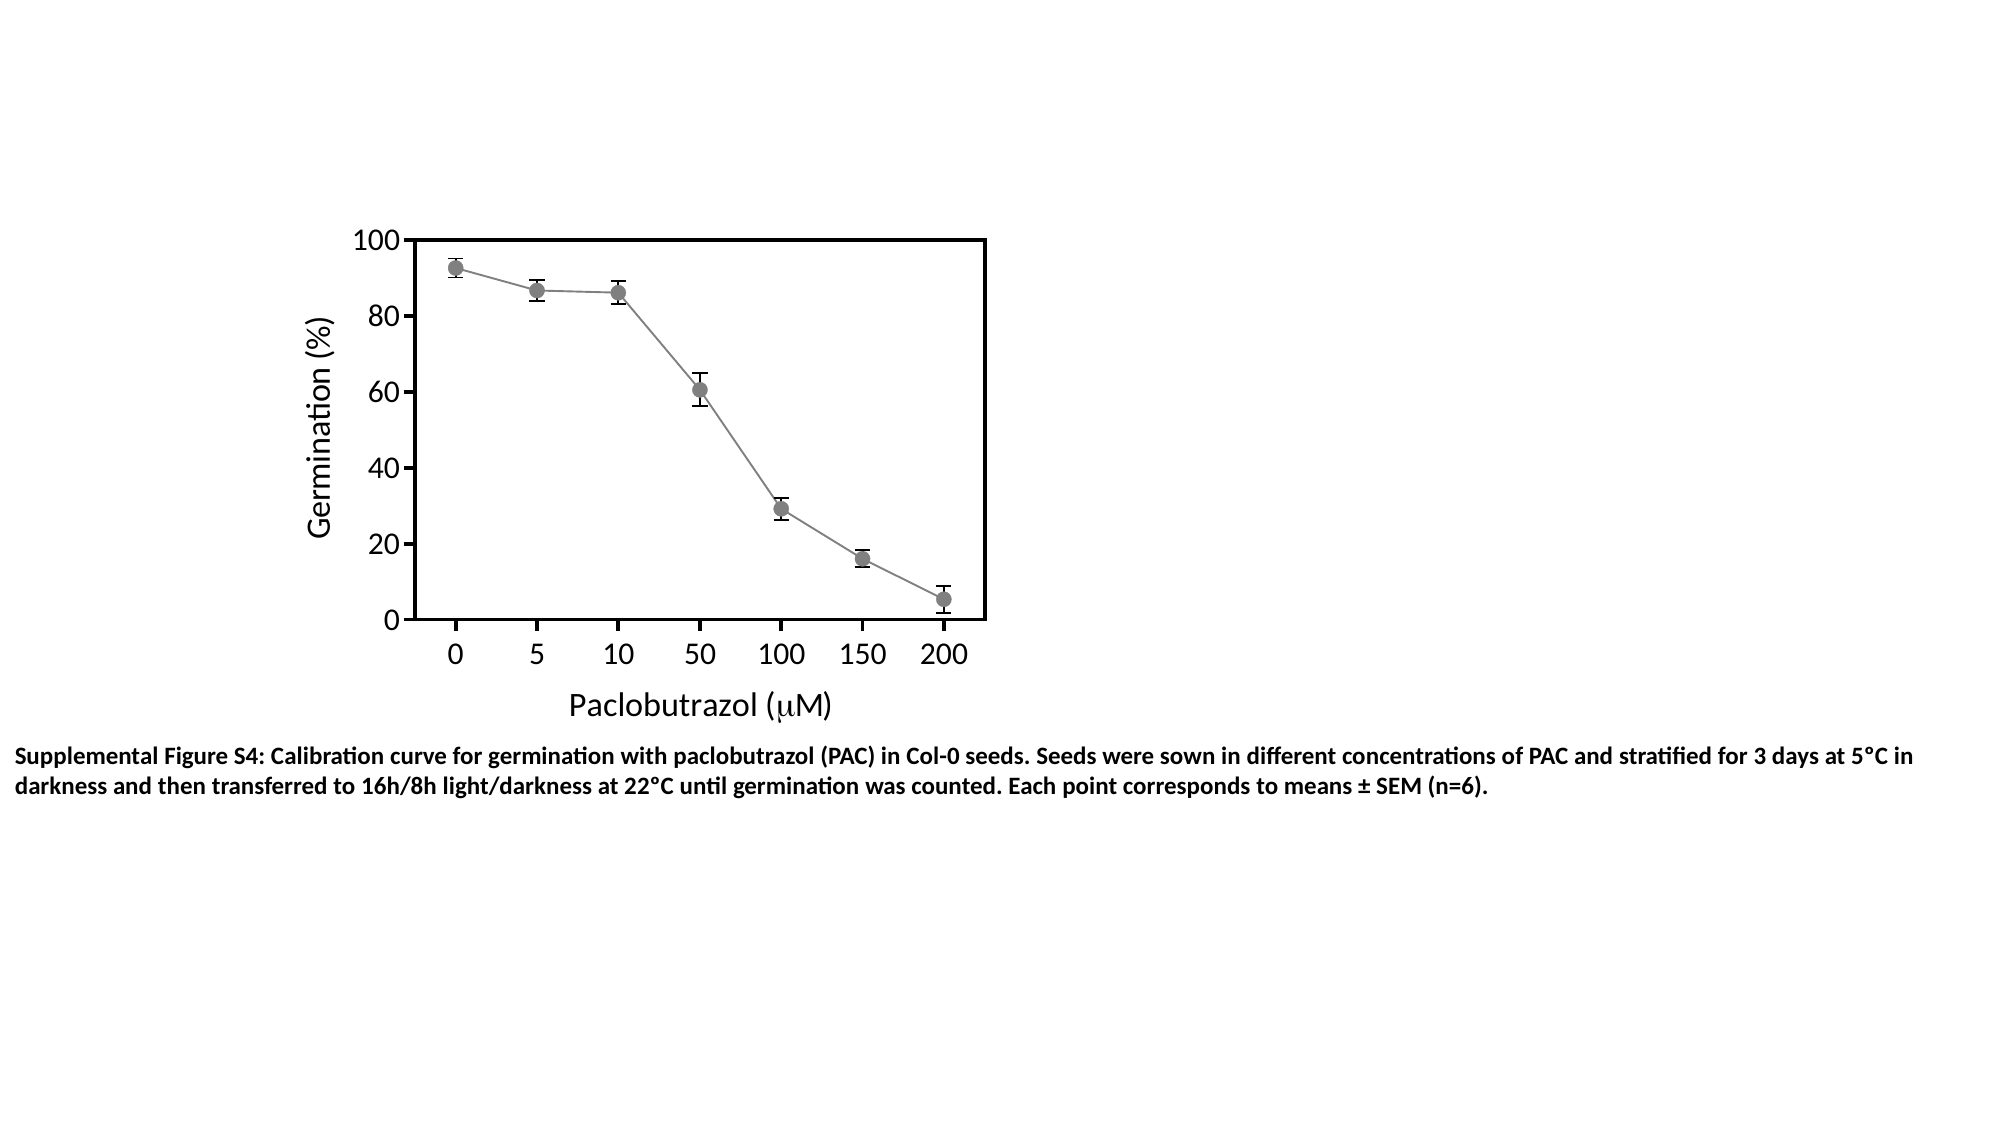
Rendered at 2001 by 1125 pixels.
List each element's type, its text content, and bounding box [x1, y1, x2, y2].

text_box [237, 151, 1113, 785]
text_box Supplemental Figure S4: Calibration curve for germination with paclobutrazol (PAC) in Col-0 seeds. Seeds were sown in different concentrations of PAC and stratified for 3 days at 5ºC in darkness and then transferred to 16h/8h light/darkness at 22ºC until germination was counted. Each point corresponds to means ± SEM (n=6). [0, 732, 1978, 808]
